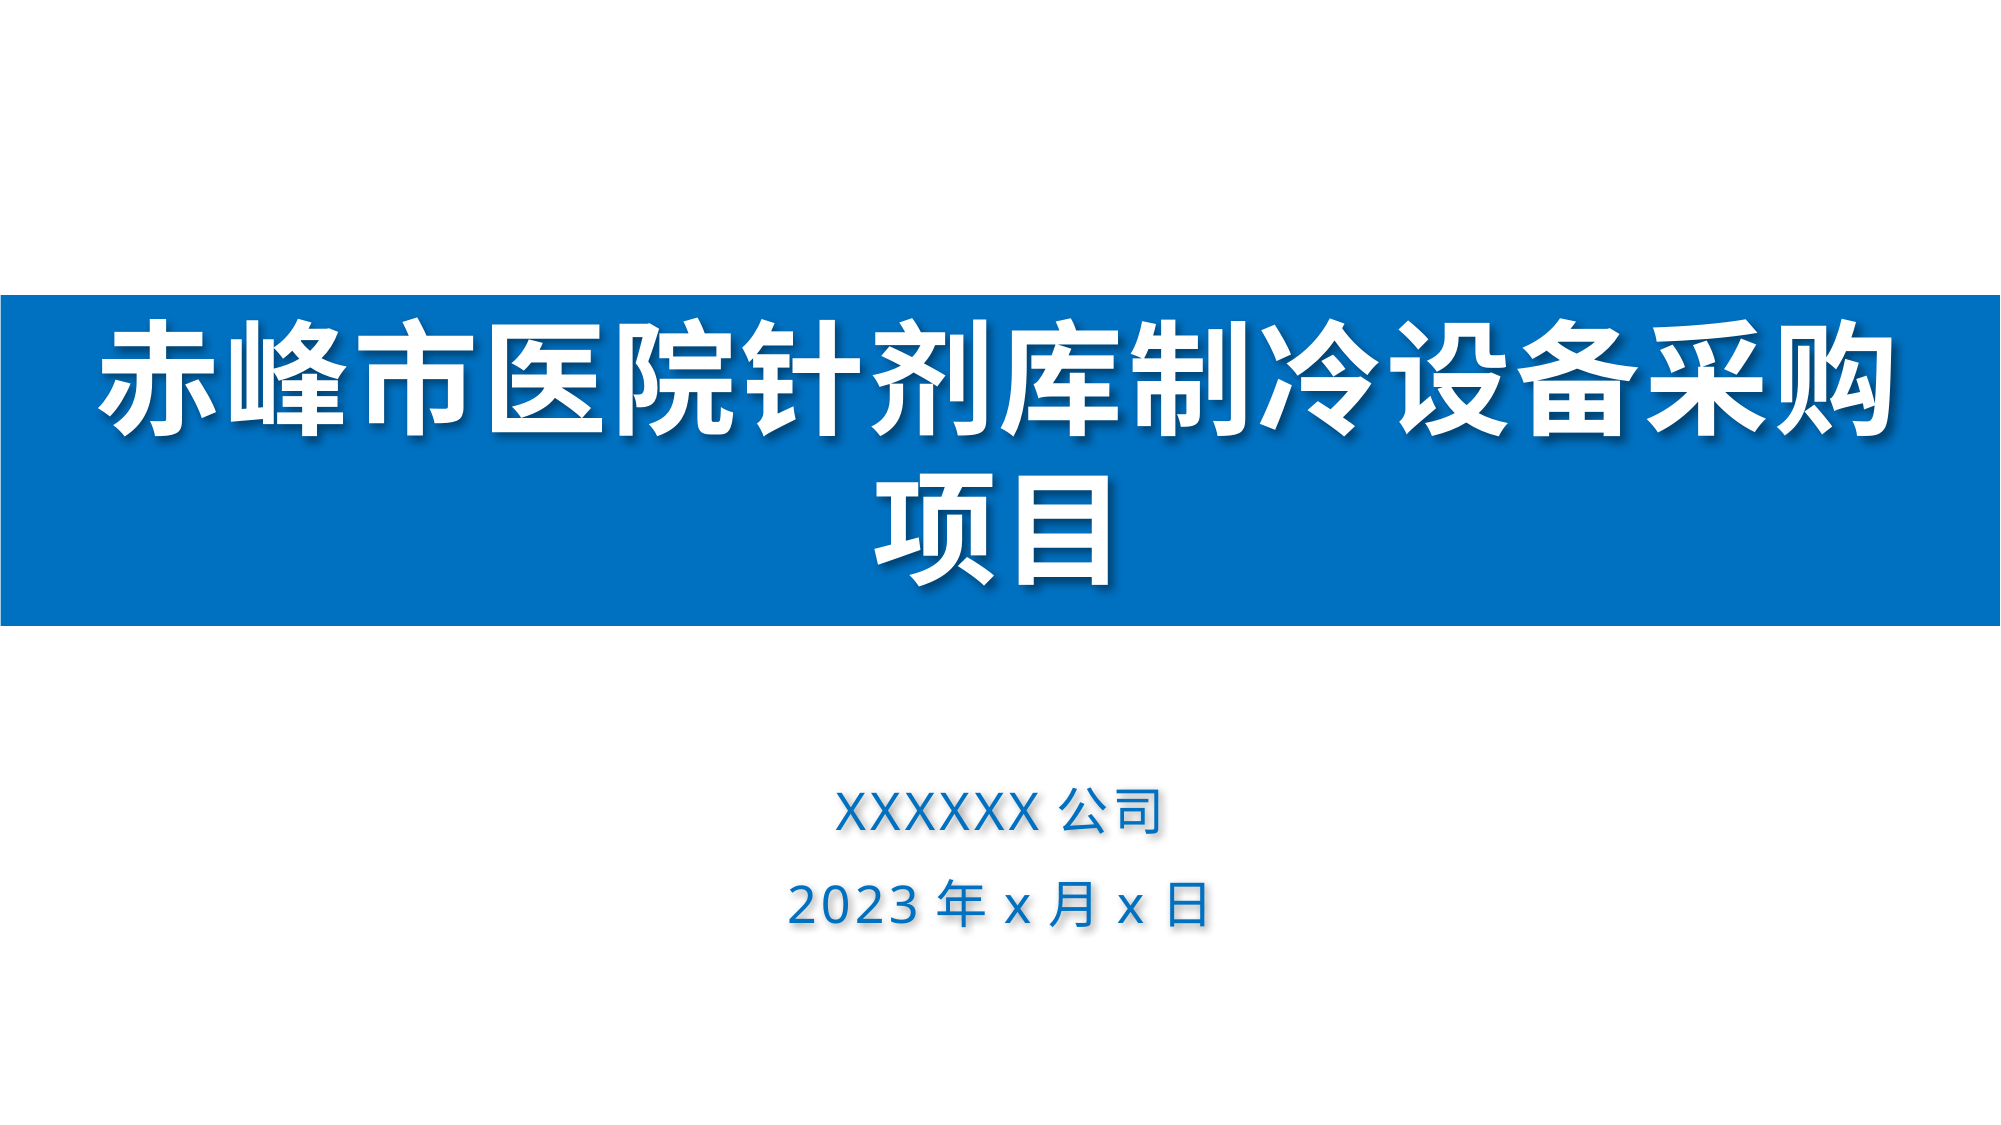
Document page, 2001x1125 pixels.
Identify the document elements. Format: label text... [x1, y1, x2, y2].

text_box XXXXXX公司 2023年x月x日 [503, 739, 1496, 942]
text_box [0, 295, 32, 626]
text_box [1976, 295, 2000, 626]
text_box 赤峰市医院针剂库制冷设备采购项目 [32, 292, 1967, 629]
